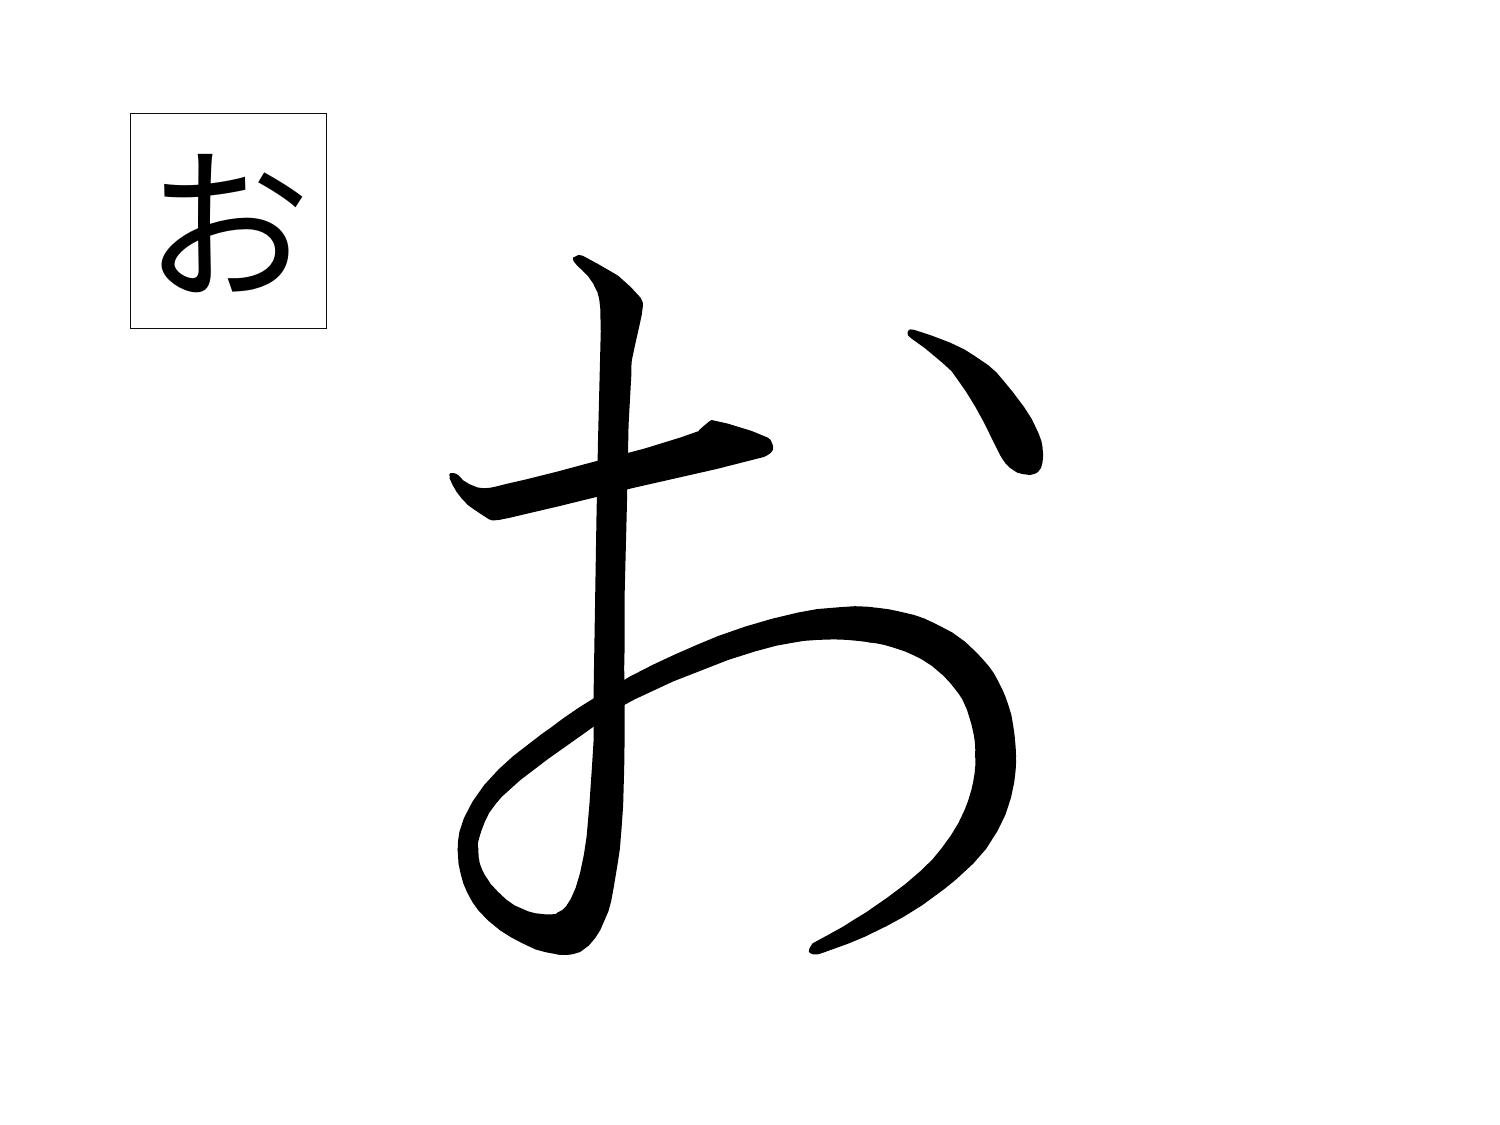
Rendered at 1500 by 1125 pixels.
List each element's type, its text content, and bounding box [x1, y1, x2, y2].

text_box [447, 459, 595, 523]
text_box [559, 707, 627, 958]
text_box [455, 604, 868, 854]
text_box [806, 750, 1019, 957]
text_box [455, 846, 563, 957]
text_box [570, 253, 645, 696]
text_box お [130, 113, 327, 329]
text_box [905, 327, 1046, 478]
text_box [630, 417, 776, 491]
text_box [866, 604, 1018, 751]
